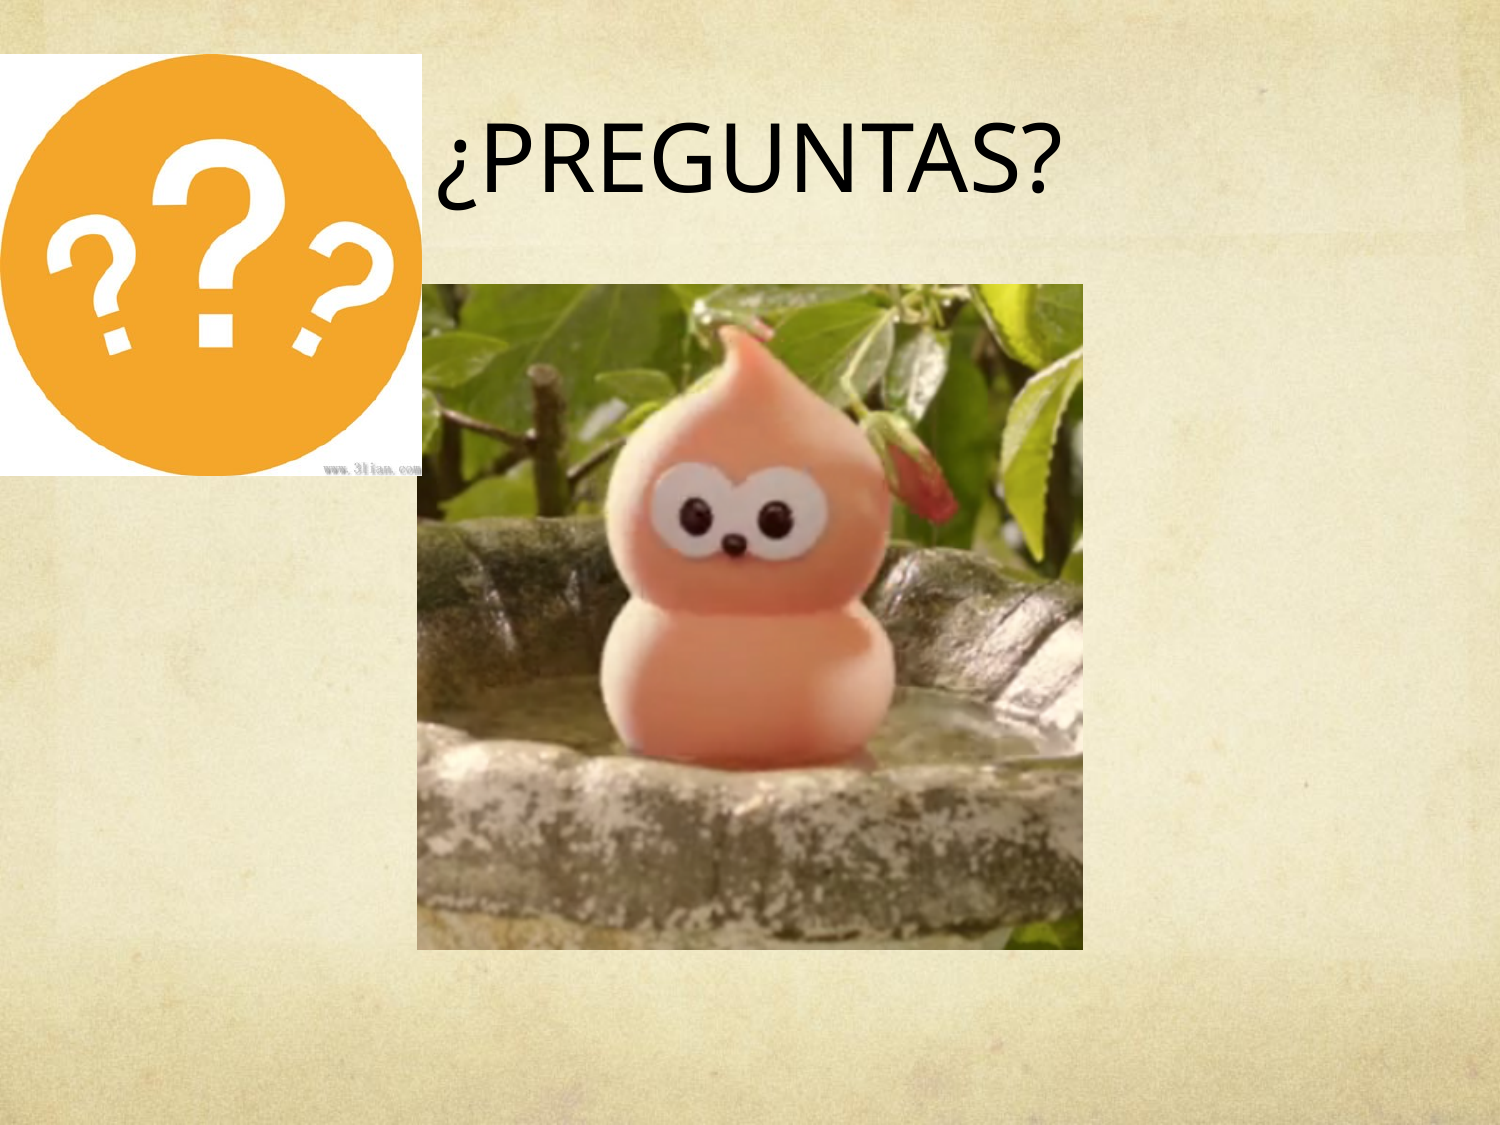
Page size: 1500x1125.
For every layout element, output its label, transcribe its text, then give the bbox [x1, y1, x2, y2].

title ¿PREGUNTAS? [436, 82, 1350, 225]
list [149, 284, 1351, 951]
picture [0, 0, 1500, 1125]
